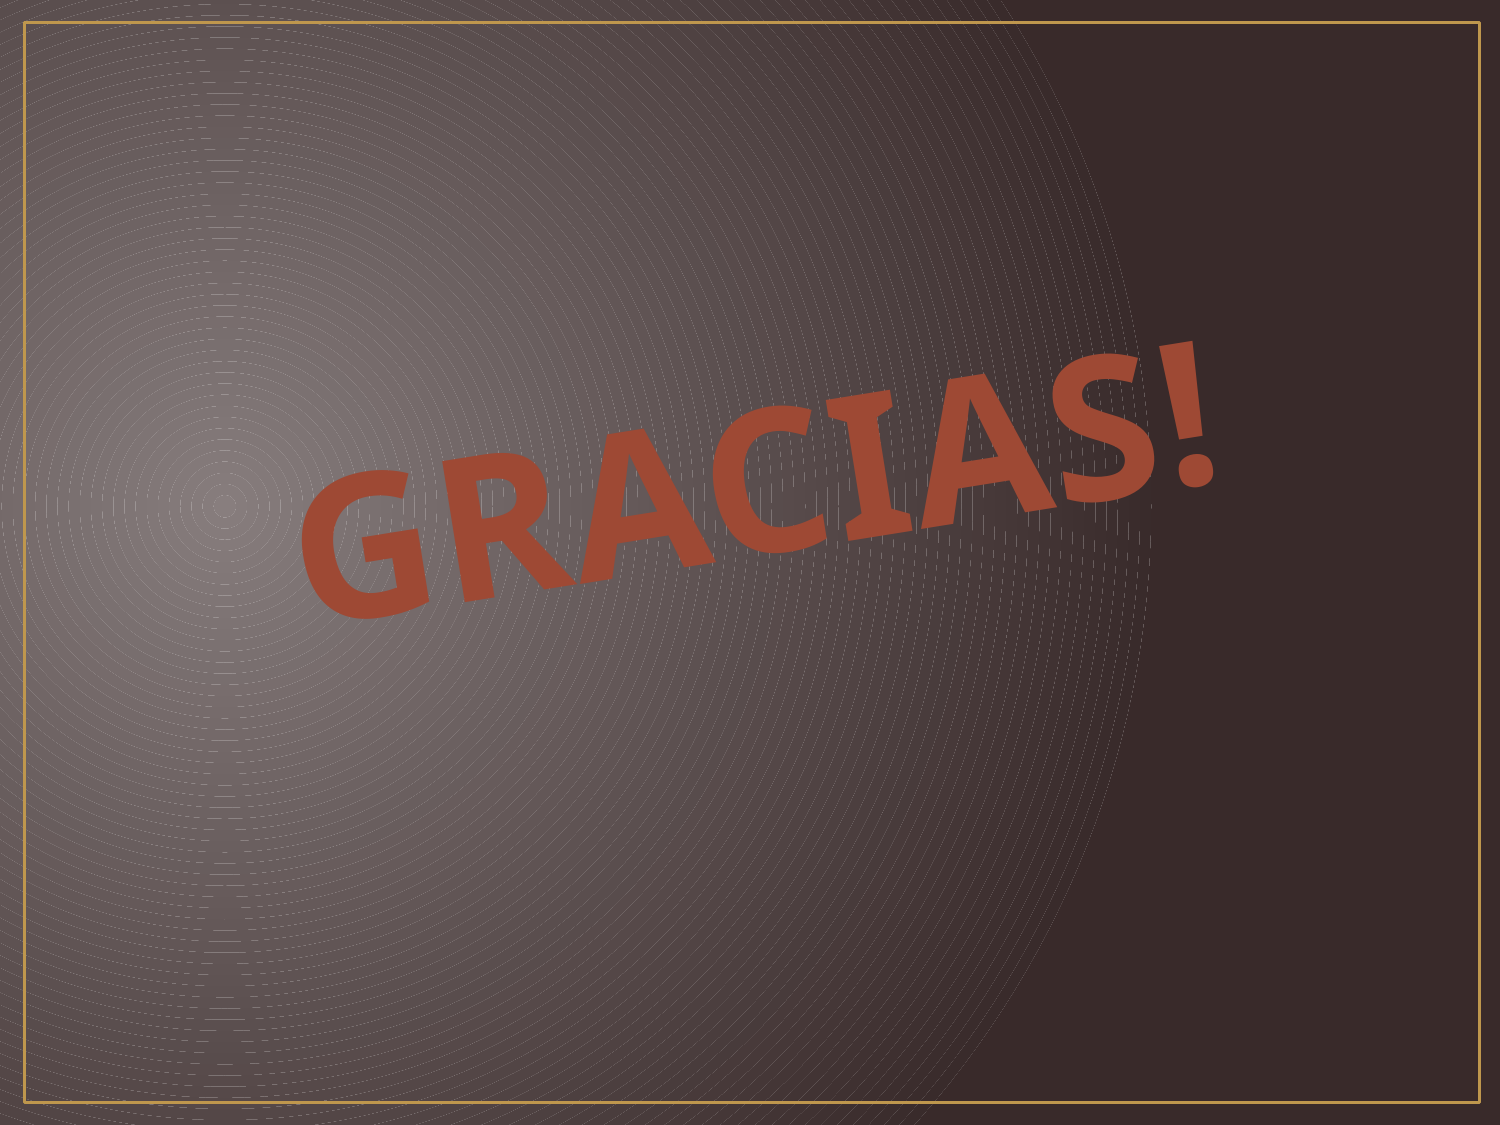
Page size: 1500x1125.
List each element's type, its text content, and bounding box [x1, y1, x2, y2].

title GRACIAS! [0, 105, 1485, 716]
